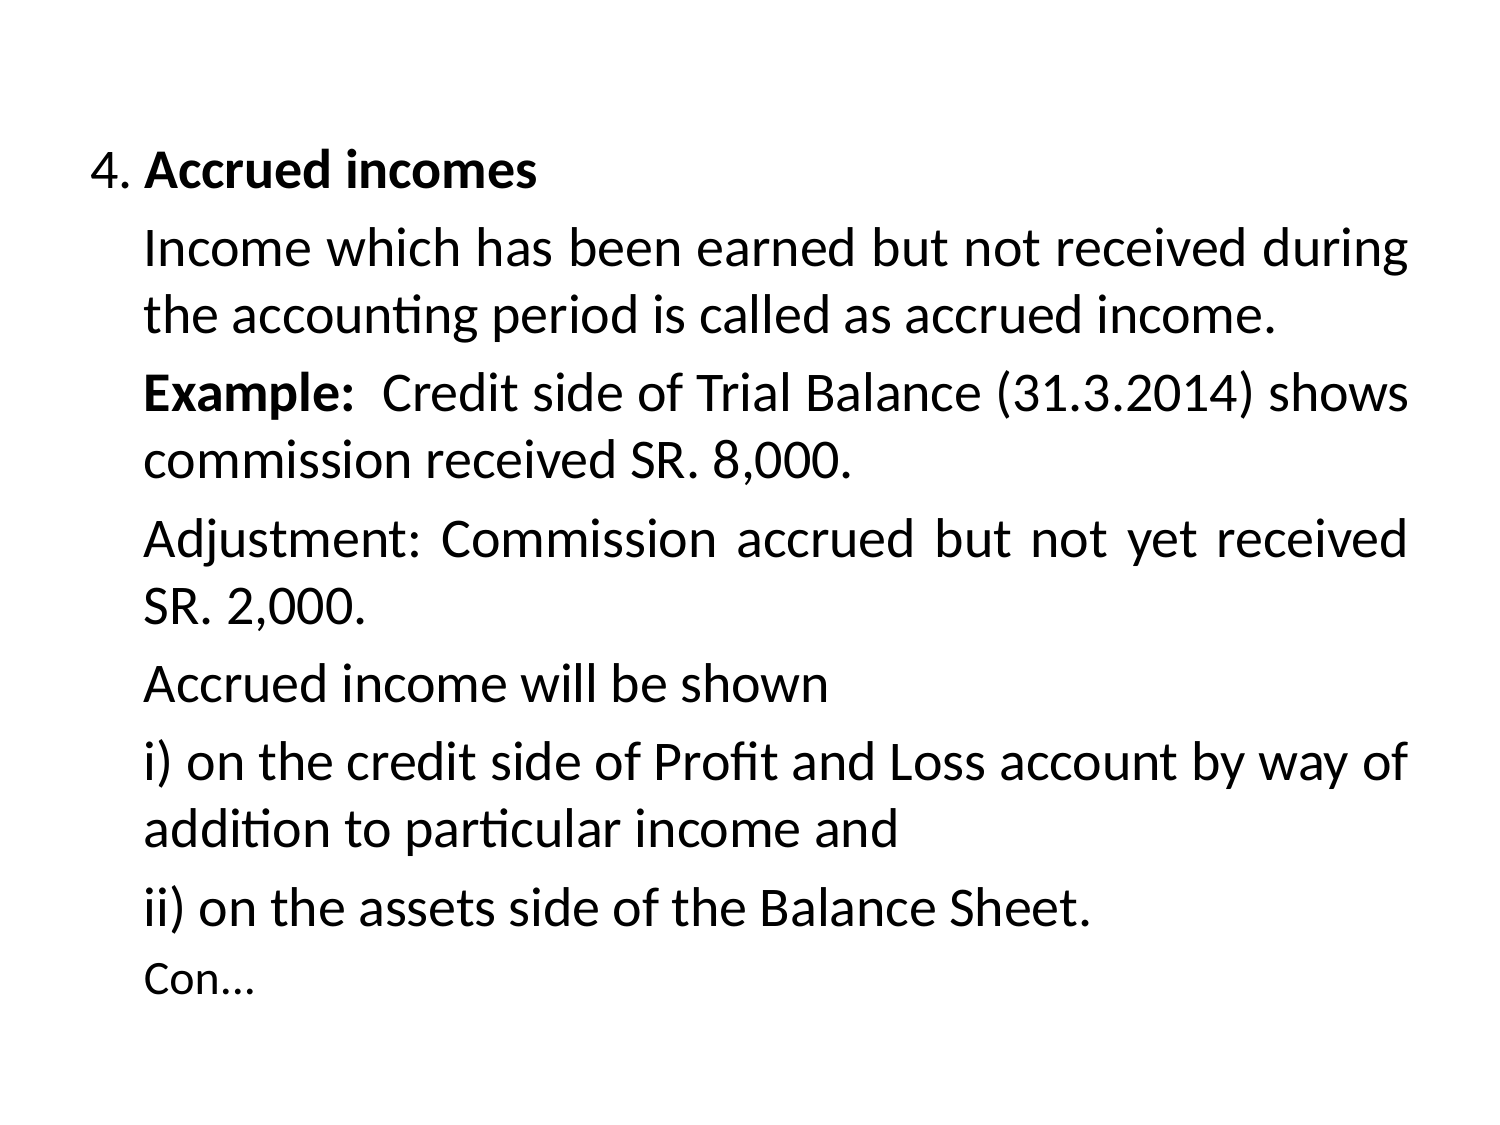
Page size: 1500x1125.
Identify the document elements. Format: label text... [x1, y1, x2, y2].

list 4. Accrued incomes Income which has been earned but not received during the accounting period is called as accrued income. Example: Credit side of Trial Balance (31.3.2014) shows commission received SR. 8,000. Adjustment: Commission accrued but not yet received SR. 2,000. Accrued income will be shown i) on the credit side of Profit and Loss account by way of addition to particular income and ii) on the assets side of the Balance Sheet. Con... [75, 125, 1425, 1088]
